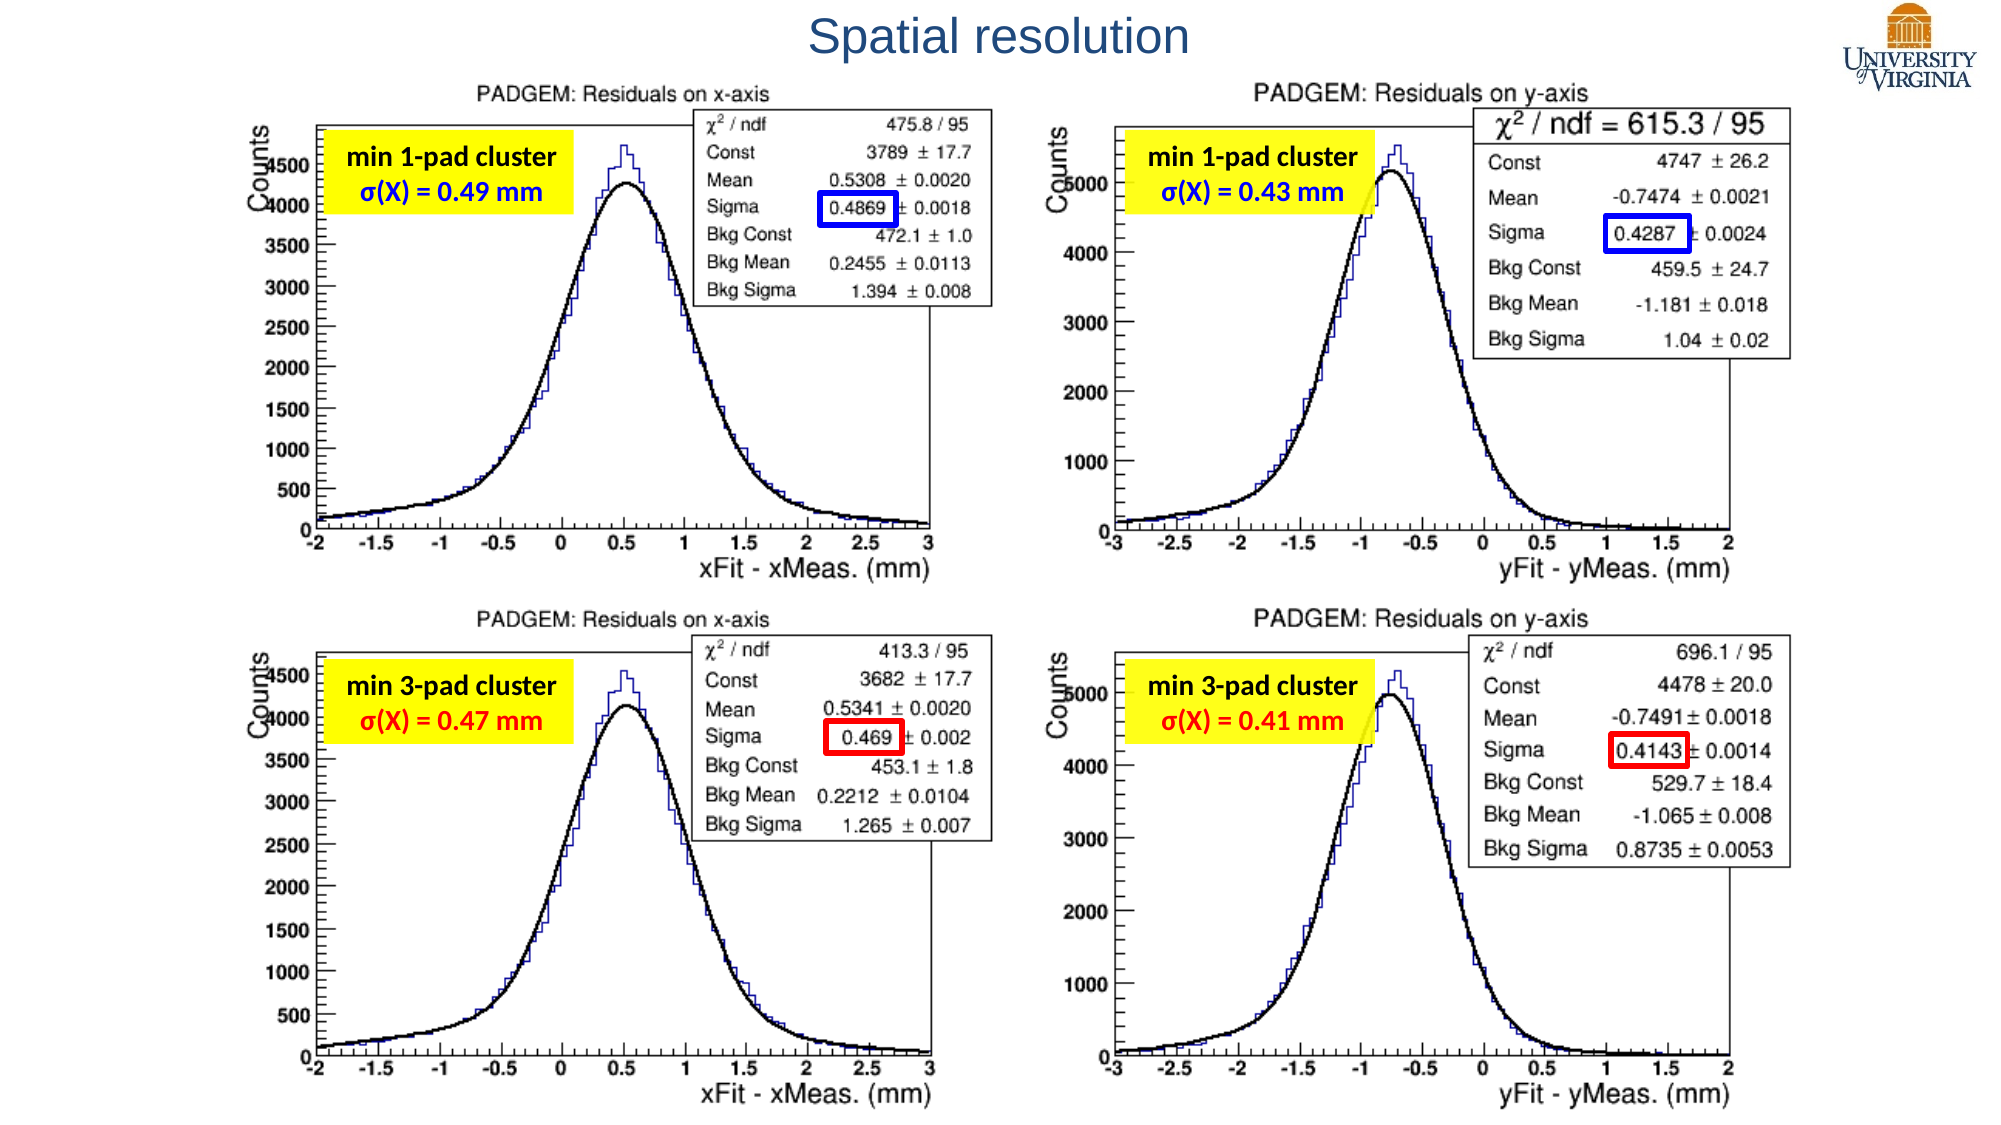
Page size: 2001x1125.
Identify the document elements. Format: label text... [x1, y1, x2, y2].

text_box Spatial resolution [0, 0, 1998, 75]
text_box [224, 66, 1822, 1117]
picture [1822, 0, 2000, 102]
